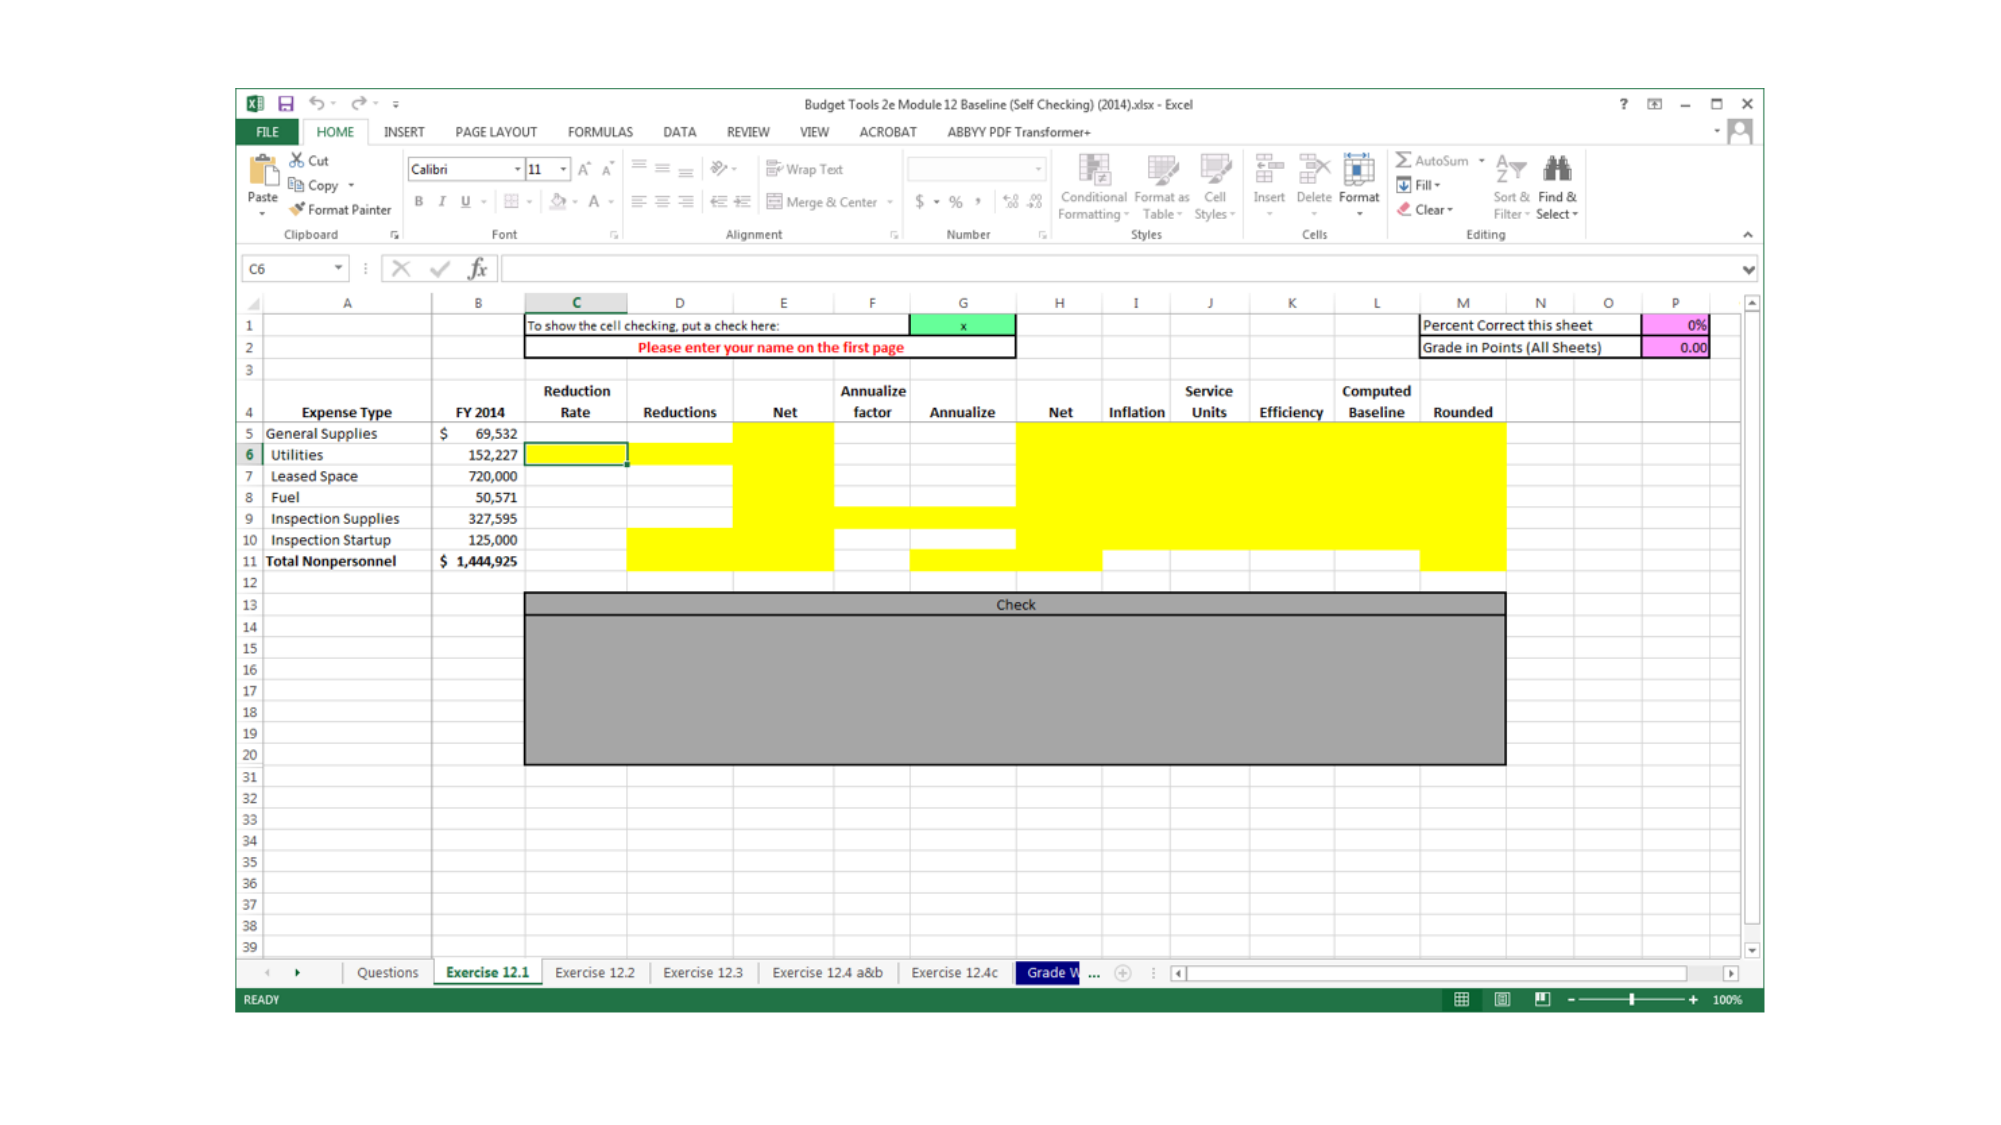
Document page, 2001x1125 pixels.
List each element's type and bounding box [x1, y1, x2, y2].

list [234, 88, 1766, 1014]
